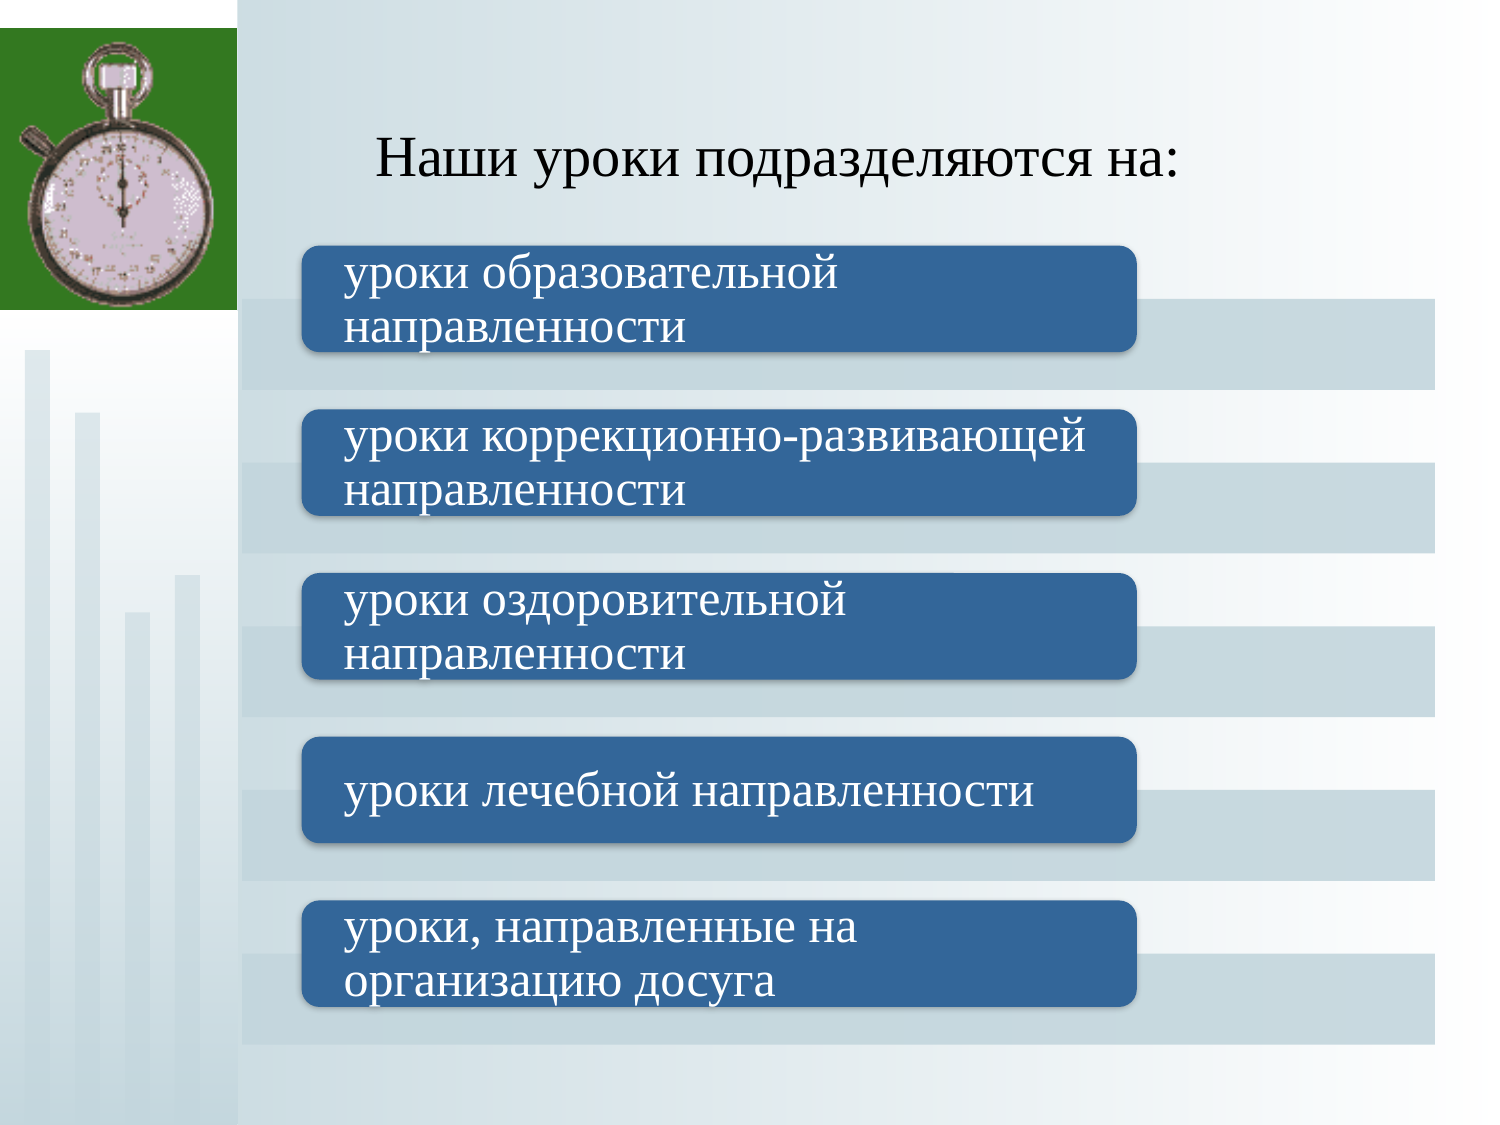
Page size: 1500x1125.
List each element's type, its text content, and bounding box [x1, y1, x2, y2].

text_box Наши уроки подразделяются на: [360, 111, 1211, 196]
picture [0, 28, 237, 310]
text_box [241, 243, 1436, 1047]
